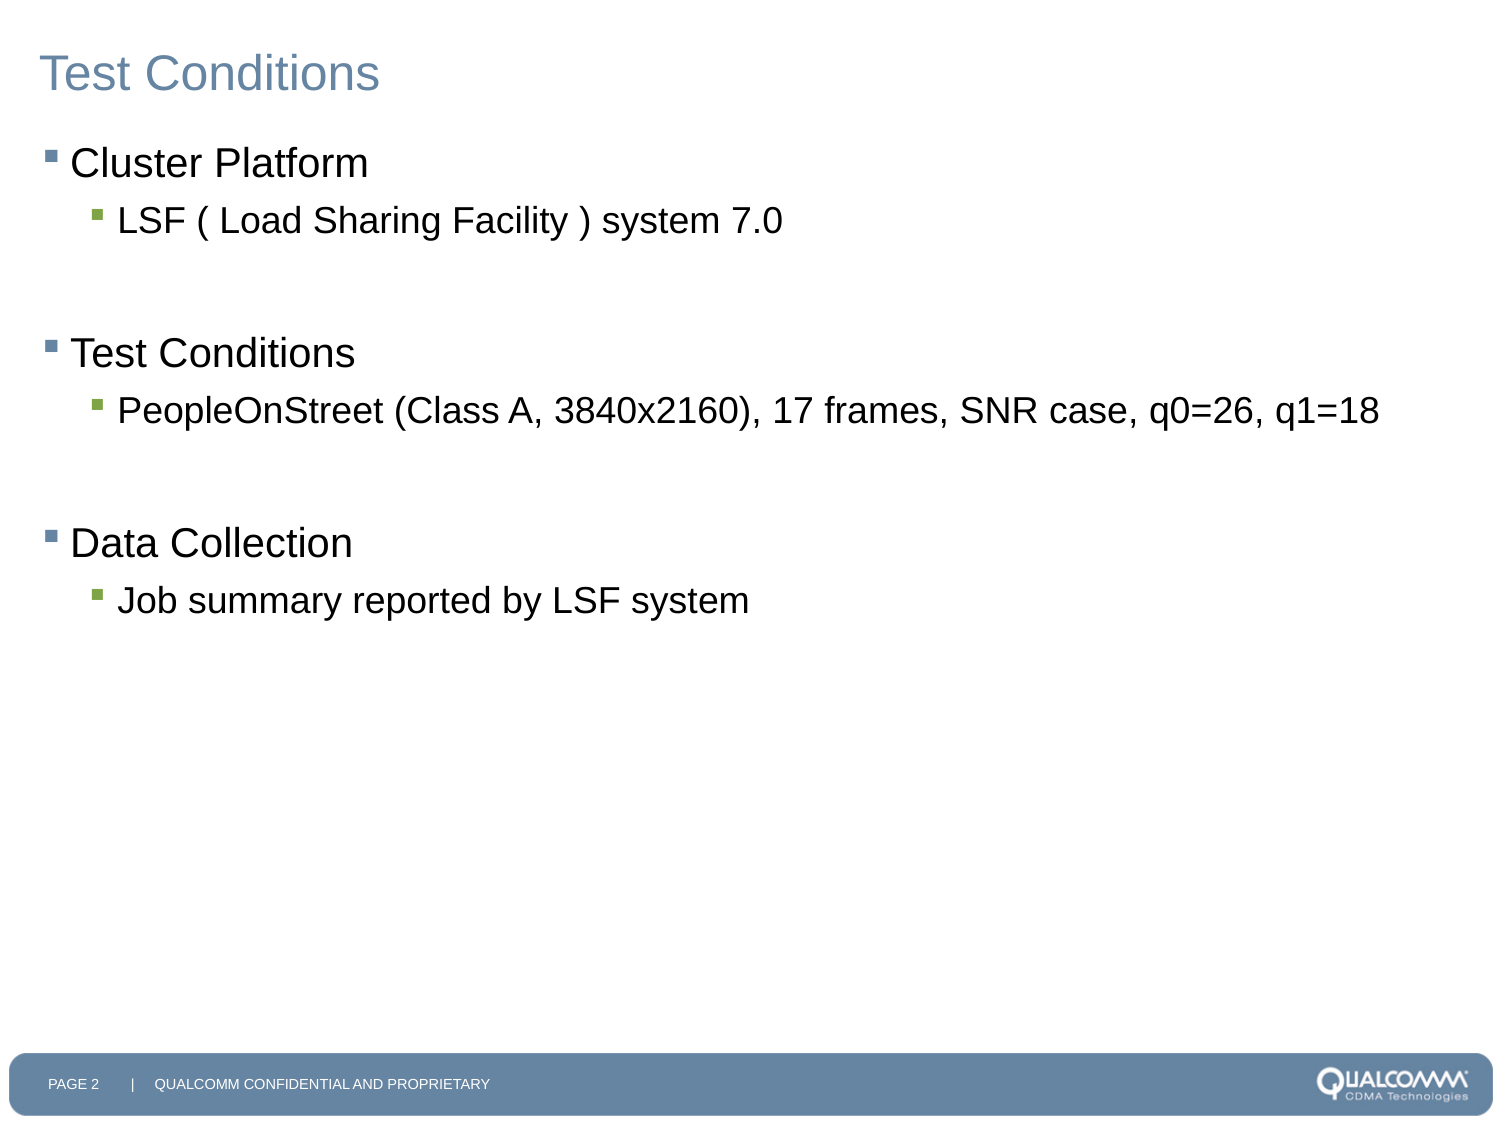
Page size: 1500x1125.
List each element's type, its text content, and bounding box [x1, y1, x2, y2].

title Test Conditions [23, 44, 1457, 138]
picture [0, 1048, 1500, 1125]
list Cluster Platform LSF ( Load Sharing Facility ) system 7.0 Test Conditions PeopleOnStreet (Class A, 3840x2160), 17 frames, SNR case, q0=26, q1=18 Data Collection Job summary reported by LSF system [26, 131, 1457, 1004]
